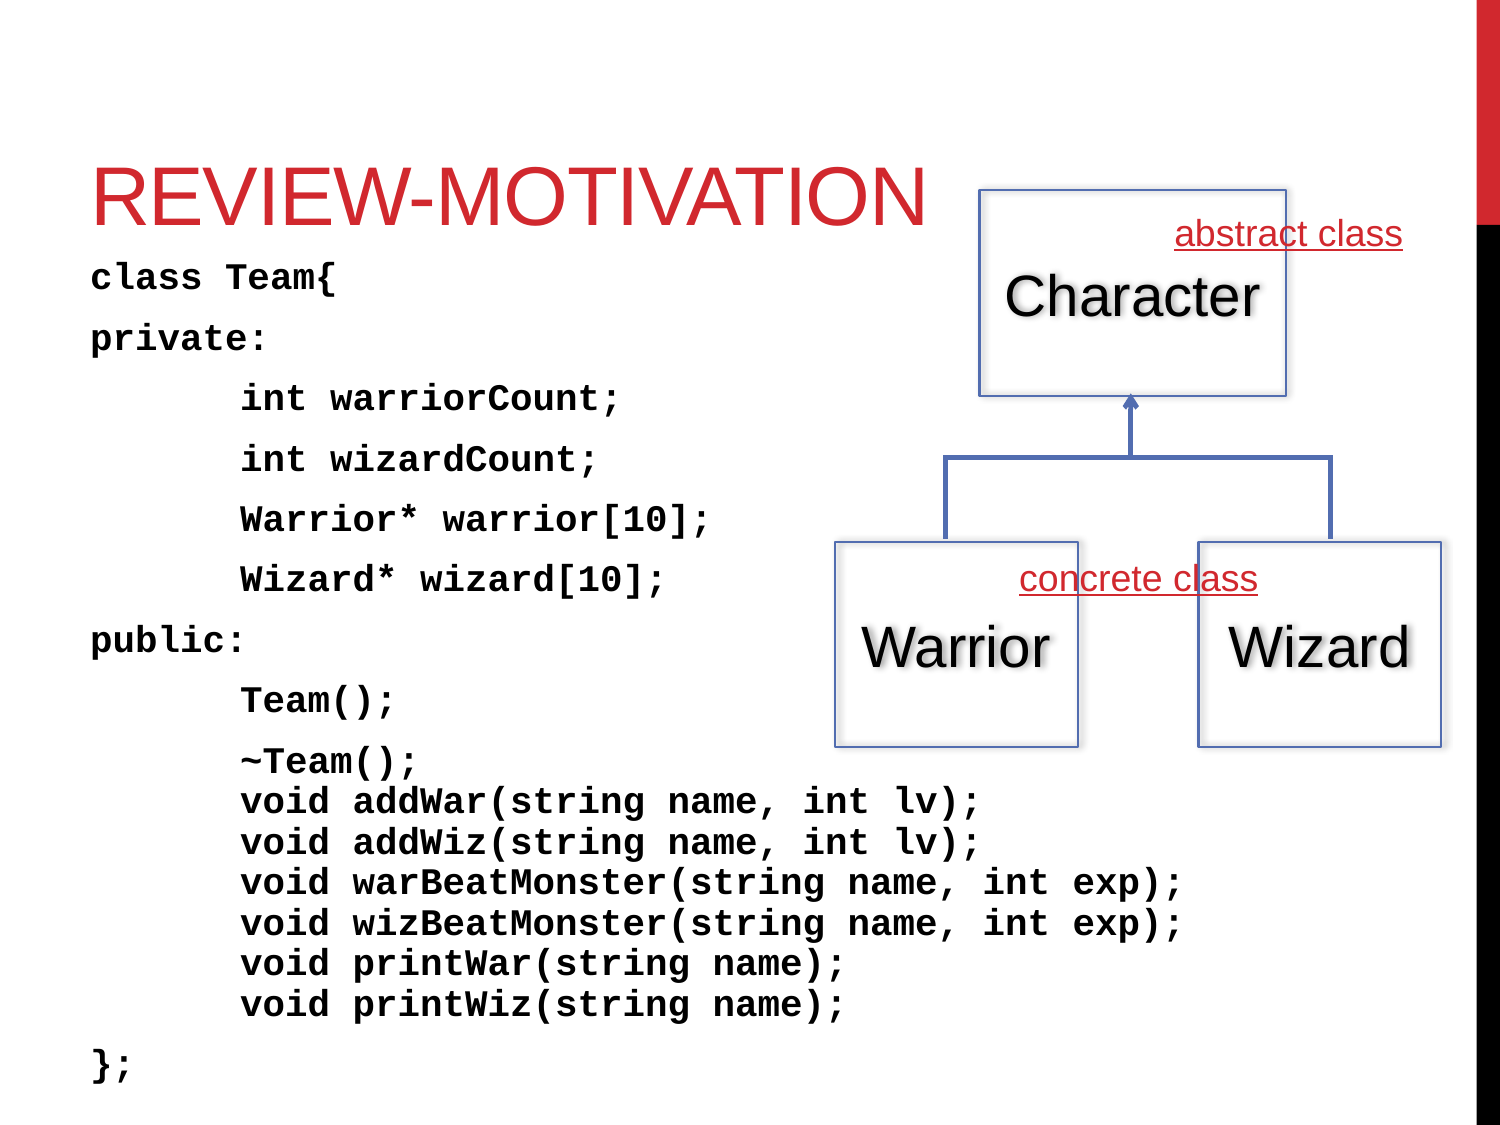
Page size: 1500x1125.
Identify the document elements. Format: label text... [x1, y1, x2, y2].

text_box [834, 189, 1442, 748]
title Review-Motivation [75, 25, 1025, 249]
list class Team{ private: int warriorCount; int wizardCount; Warrior* warrior[10]; Wizard* wizard[10]; public: Team(); ~Team(); void addWar(string name, int lv); void addWiz(string name, int lv); void warBeatMonster(string name, int exp); void wizBeatMonster(string name, int exp); void printWar(string name); void printWiz(string name); }; [75, 249, 1230, 1060]
